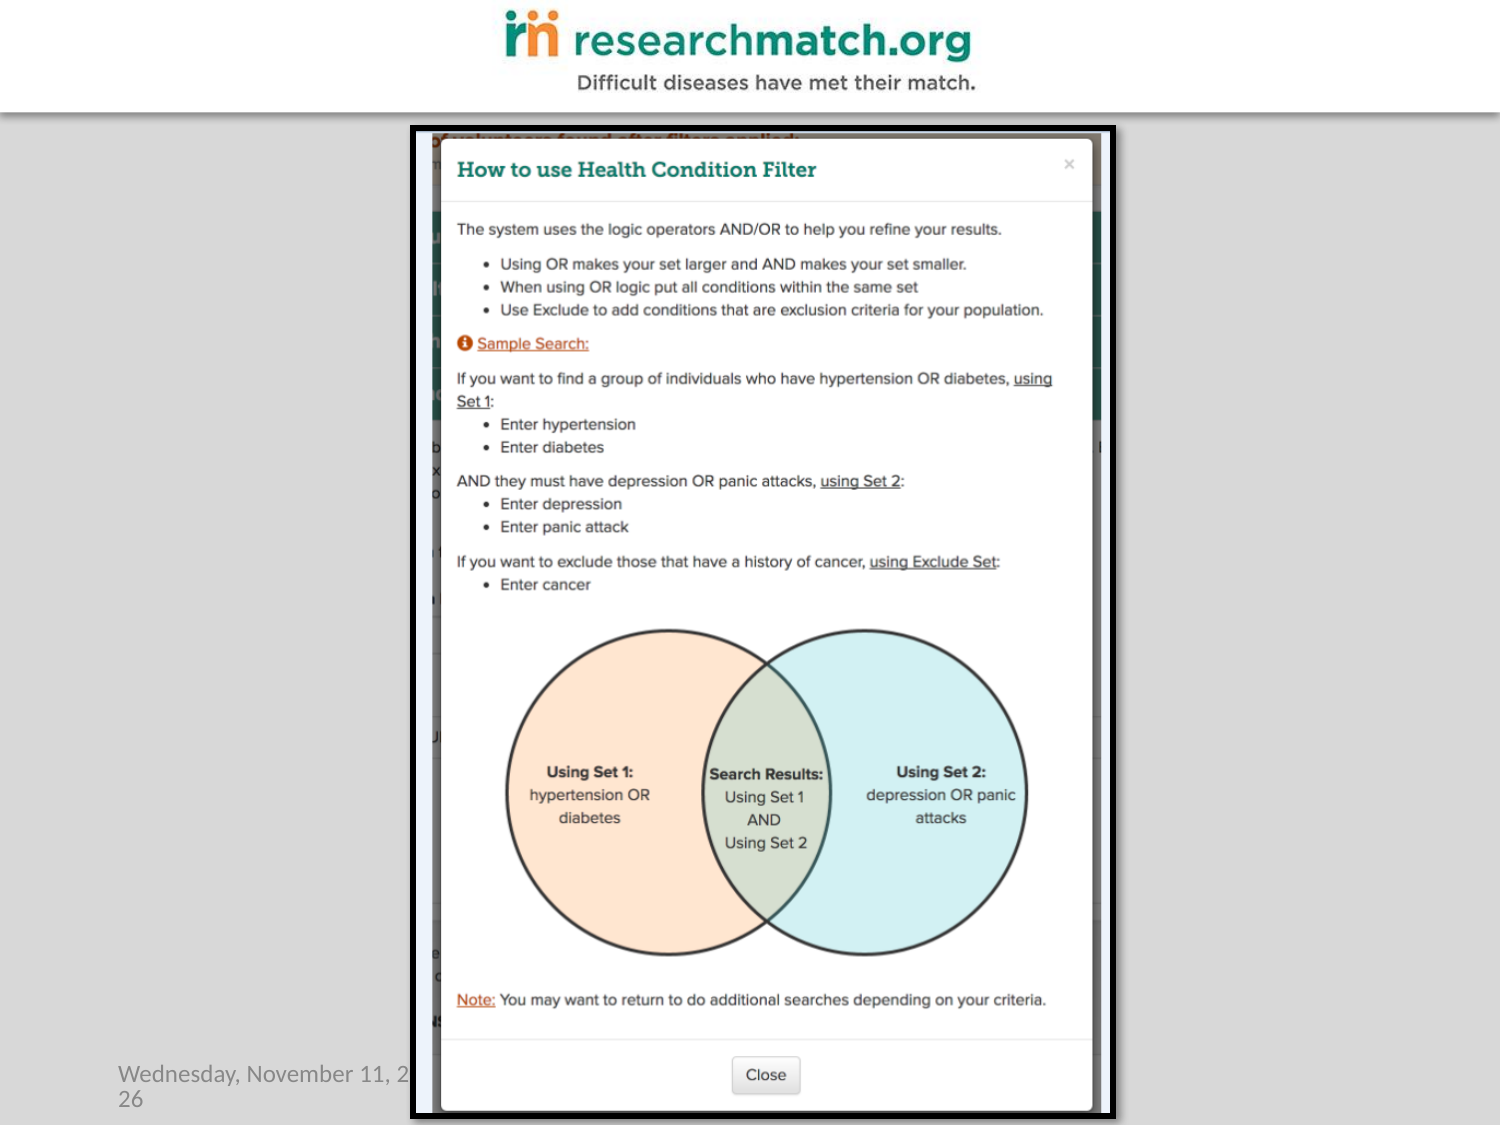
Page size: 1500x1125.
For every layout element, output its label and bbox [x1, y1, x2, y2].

picture [415, 130, 1110, 1114]
picture [474, 0, 1026, 112]
text_box [0, 0, 471, 113]
text_box [1027, 0, 1500, 113]
slide_number [103, 1042, 410, 1103]
